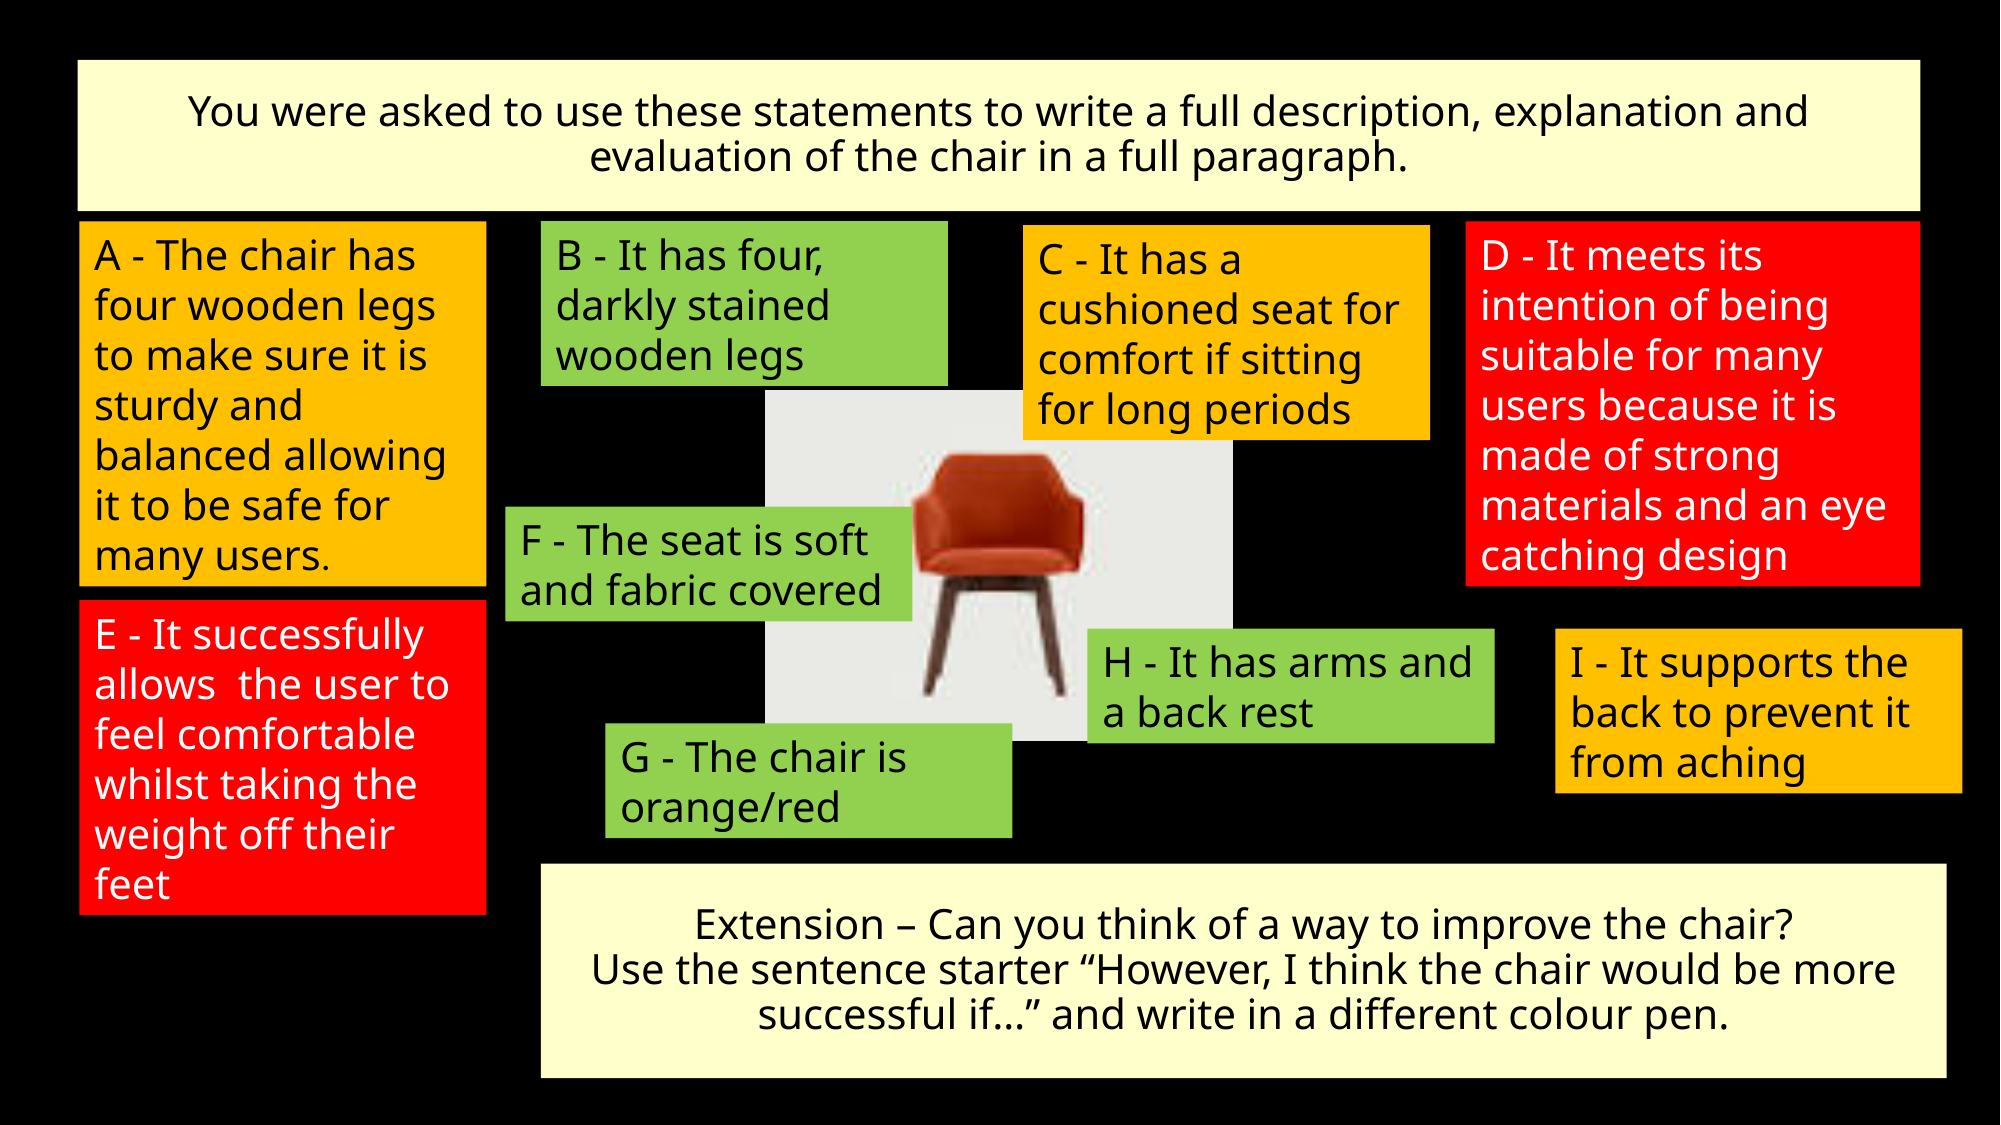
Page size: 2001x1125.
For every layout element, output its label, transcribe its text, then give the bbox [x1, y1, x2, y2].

text_box C - It has a cushioned seat for comfort if sitting for long periods [1023, 225, 1431, 441]
text_box D - It meets its intention of being suitable for many users because it is made of strong materials and an eye catching design [1465, 221, 1921, 587]
text_box H - It has arms and a back rest [1087, 628, 1495, 744]
title You were asked to use these statements to write a full description, explanation and evaluation of the chair in a full paragraph. [77, 59, 1921, 212]
text_box E - It successfully allows the user to feel comfortable whilst taking the weight off their feet [79, 600, 487, 915]
text_box Extension – Can you think of a way to improve the chair? Use the sentence starter “However, I think the chair would be more successful if…” and write in a different colour pen. [540, 863, 1947, 1079]
text_box F - The seat is soft and fabric covered [505, 506, 765, 622]
text_box I - It supports the back to prevent it from aching [1555, 628, 1963, 794]
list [765, 390, 1233, 742]
text_box G - The chair is orange/red [605, 723, 1013, 839]
text_box A - The chair has four wooden legs to make sure it is sturdy and balanced allowing it to be safe for many users. [79, 221, 487, 587]
text_box B - It has four, darkly stained wooden legs [540, 221, 948, 386]
